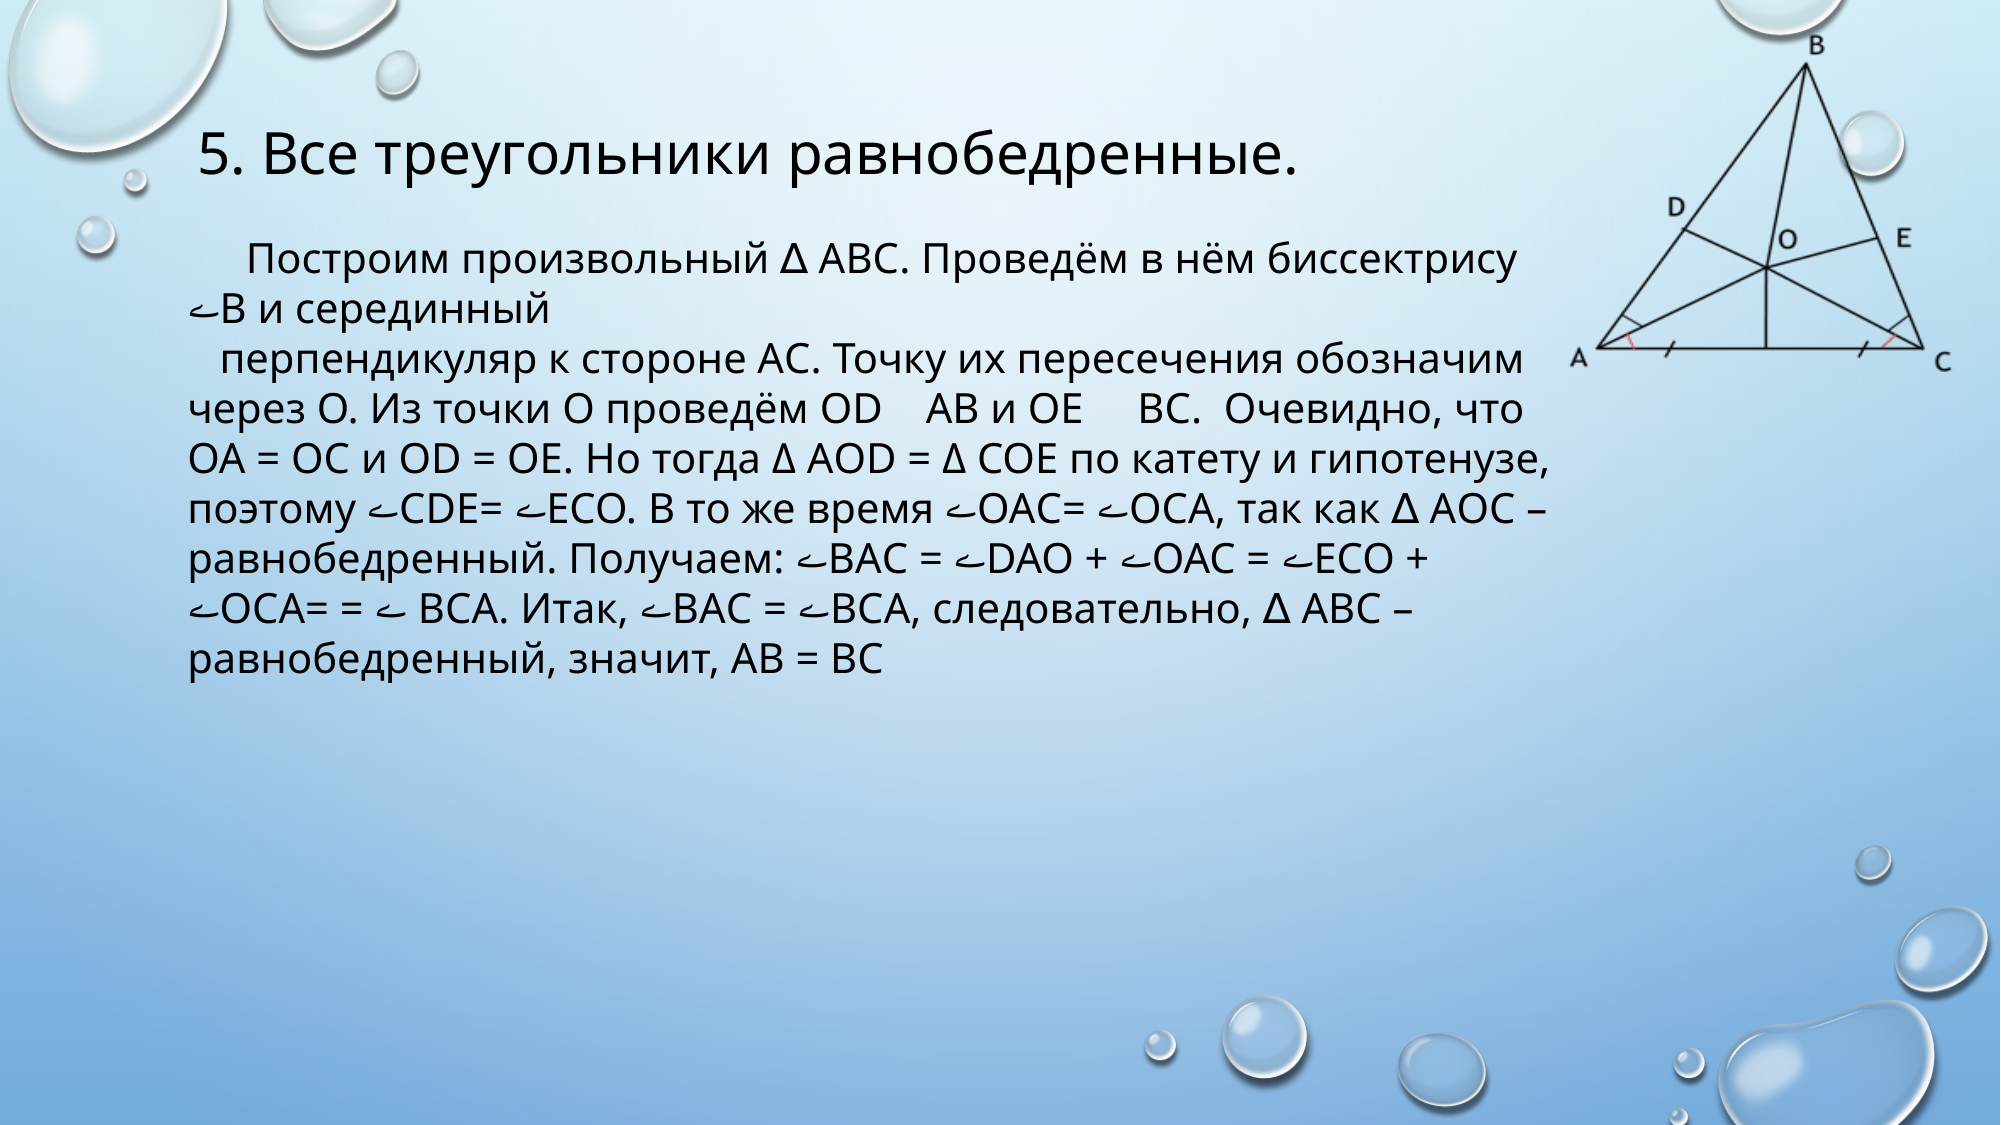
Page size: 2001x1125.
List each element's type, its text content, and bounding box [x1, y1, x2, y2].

picture [0, 0, 2000, 1125]
text_box 5. Все треугольники равнобедренные. Построим произвольный ∆ АВС. Проведём в нём биссектрису ﮮВ и серединный перпендикуляр к стороне АС. Точку их пересечения обозначим через О. Из точки О проведём OD АВ и ОЕ ВС. Очевидно, что ОА = ОС и OD = OE. Но тогда Δ АОD = Δ СОЕ по катету и гипотенузе, поэтому ﮮCDE= ﮮECO. В то же время ﮮОАС= ﮮОСА, так как ∆ АОС – равнобедренный. Получаем: ﮮВАС = ﮮDAO + ﮮOAC = ﮮECO + ﮮOCA= = ﮮ BCA. Итак, ﮮВАС = ﮮВСА, следовательно, ∆ АВС –равнобедренный, значит, АВ = ВС [172, 109, 1572, 689]
